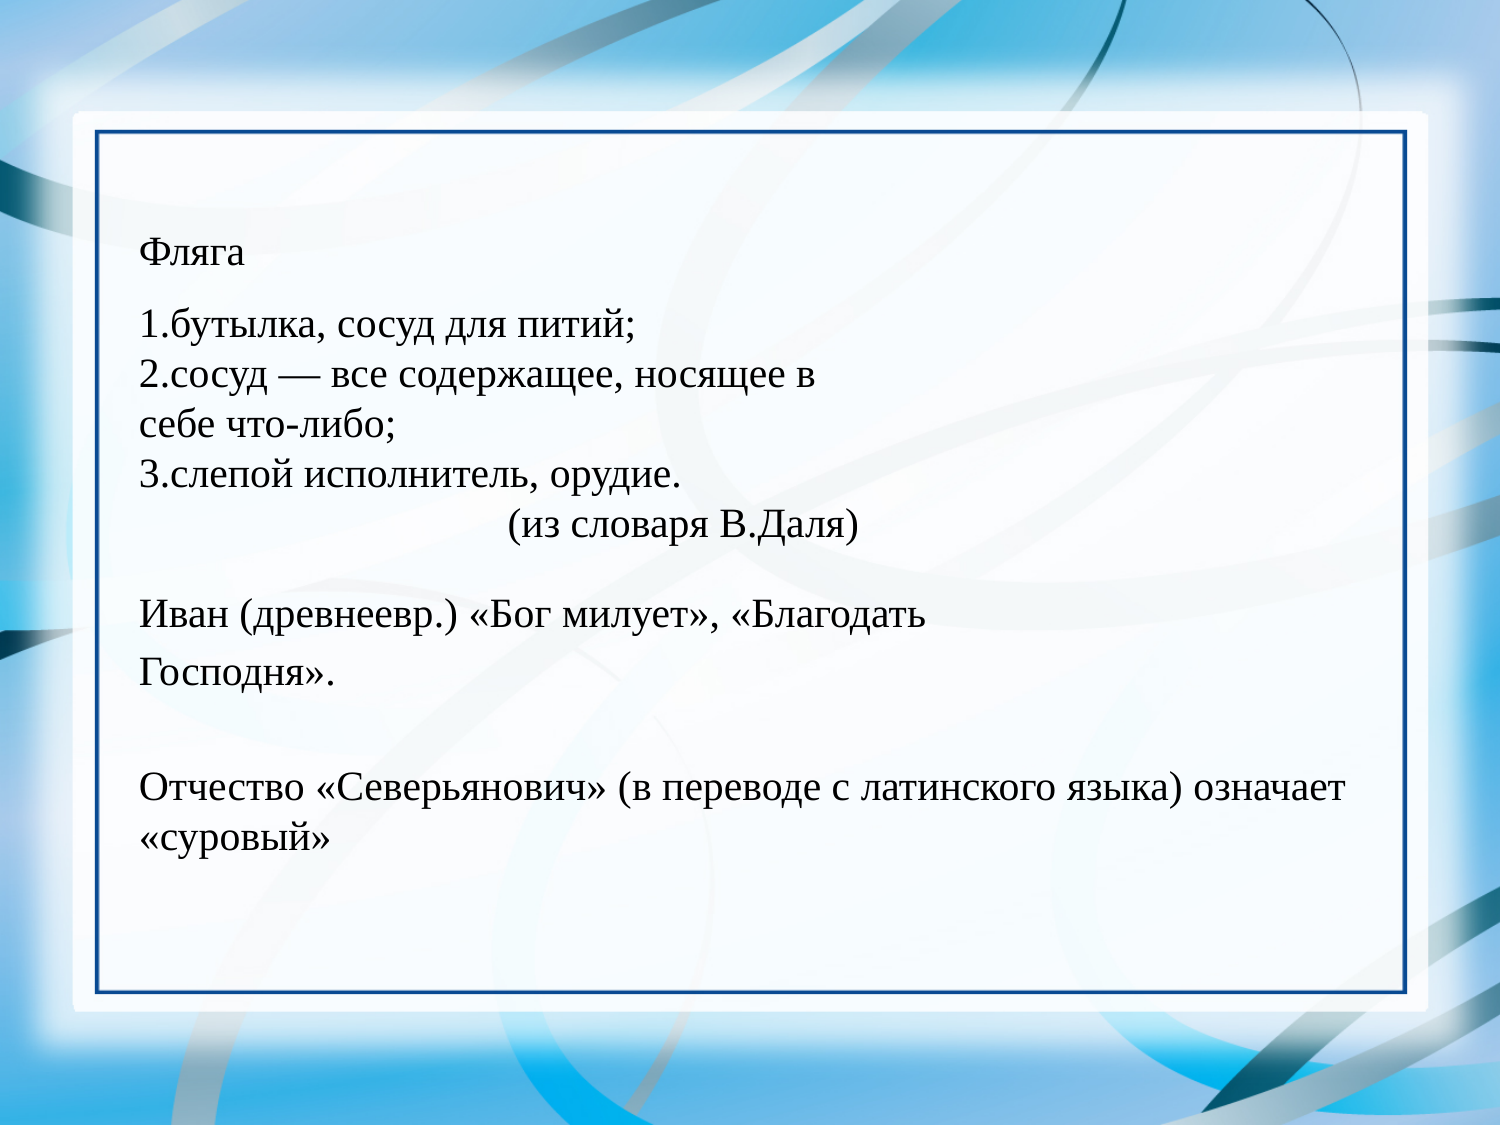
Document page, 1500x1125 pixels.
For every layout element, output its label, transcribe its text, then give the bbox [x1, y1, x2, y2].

picture [0, 0, 1500, 1125]
text_box Иван (древнеевр.) «Бог милует», «Благодать Господня». [123, 571, 1115, 701]
text_box 1.бутылка, сосуд для питий; 2.сосуд — все содержащее, носящее в себе что-либо; 3.слепой исполнитель, орудие. (из словаря В.Даля) [123, 288, 874, 554]
text_box Фляга [123, 216, 499, 282]
text_box Отчество «Северьянович» (в переводе с латинского языка) означает «суровый» [123, 751, 1459, 867]
